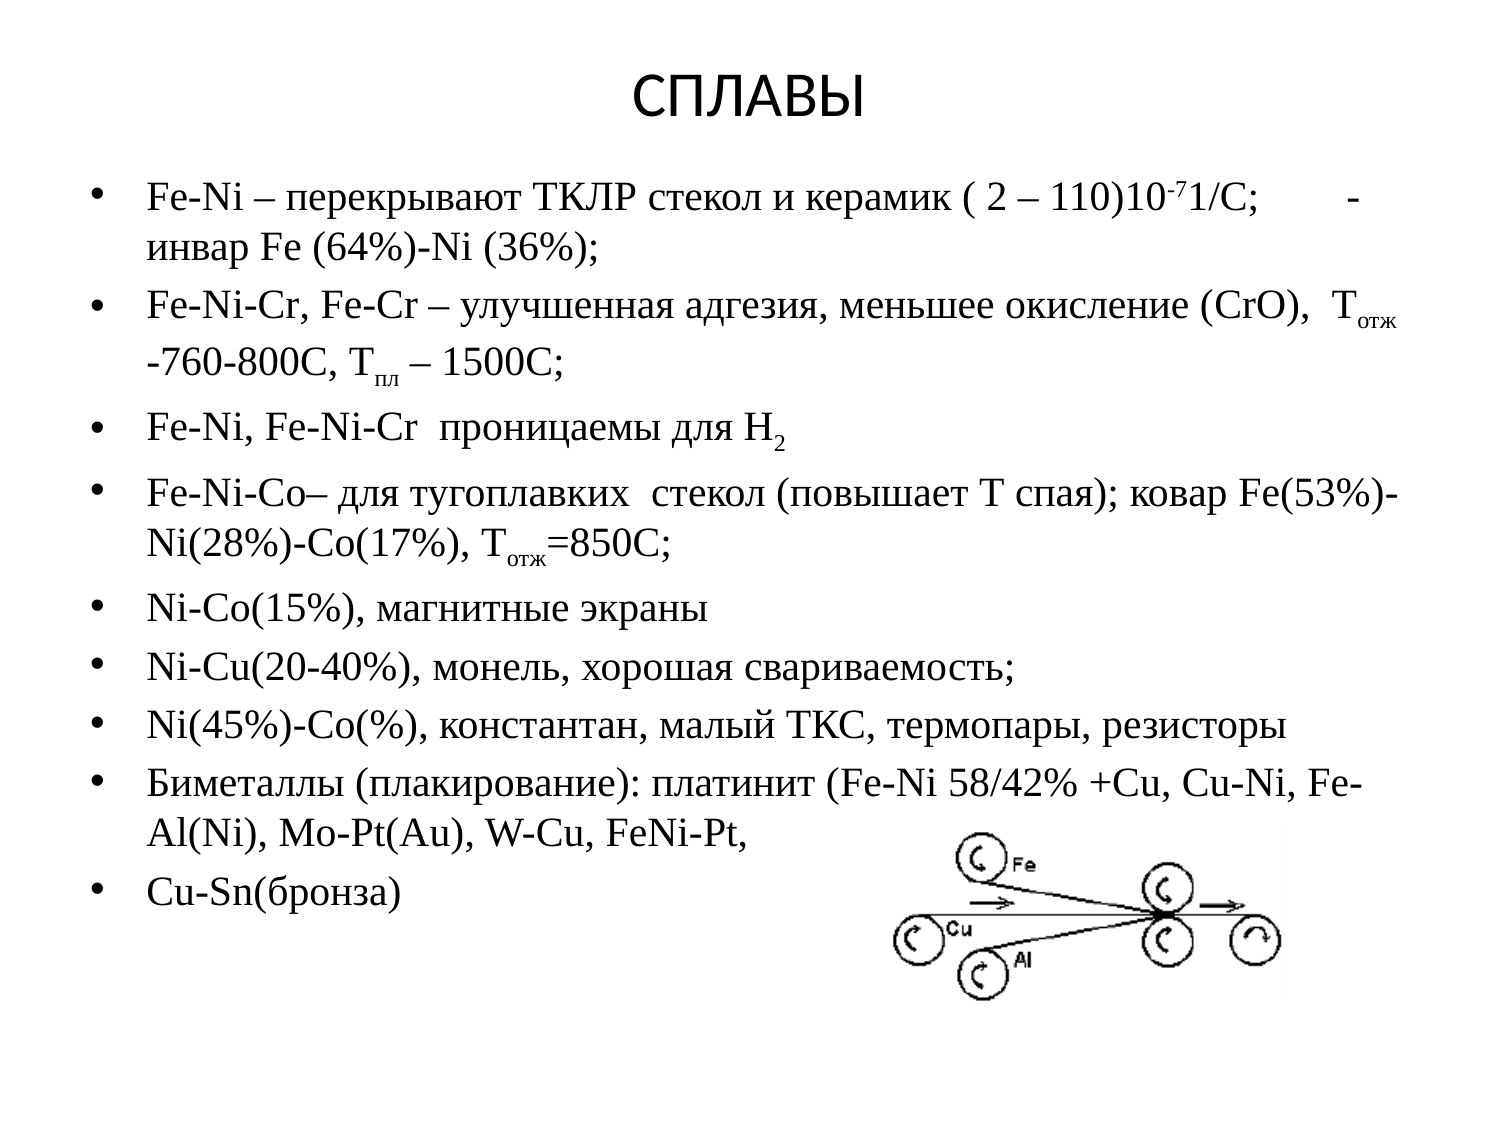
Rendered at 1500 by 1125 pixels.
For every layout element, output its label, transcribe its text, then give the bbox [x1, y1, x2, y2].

picture [855, 820, 1383, 1004]
list Fe-Ni – перекрывают ТКЛР стекол и керамик ( 2 – 110)10-71/С; - инвар Fe (64%)-Ni (36%); Fe-Ni-Cr, Fe-Cr – улучшенная адгезия, меньшее окисление (CrO), Тотж -760-800С, Тпл – 1500С; Fe-Ni, Fe-Ni-Cr проницаемы для Н2 Fe-Ni-Cо– для тугоплавких стекол (повышает Т спая); ковар Fe(53%)-Ni(28%)-Cо(17%), Тотж=850С; Ni-Cо(15%), магнитные экраны Ni-Cu(20-40%), монель, хорошая свариваемость; Ni(45%)-Cо(%), константан, малый ТКС, термопары, резисторы Биметаллы (плакирование): платинит (Fe-Ni 58/42% +Cu, Cu-Ni, Fe-Al(Ni), Mo-Pt(Au), W-Cu, FeNi-Pt, Cu-Sn(бронза) [75, 160, 1425, 1005]
title СПЛАВЫ [183, 45, 1317, 138]
